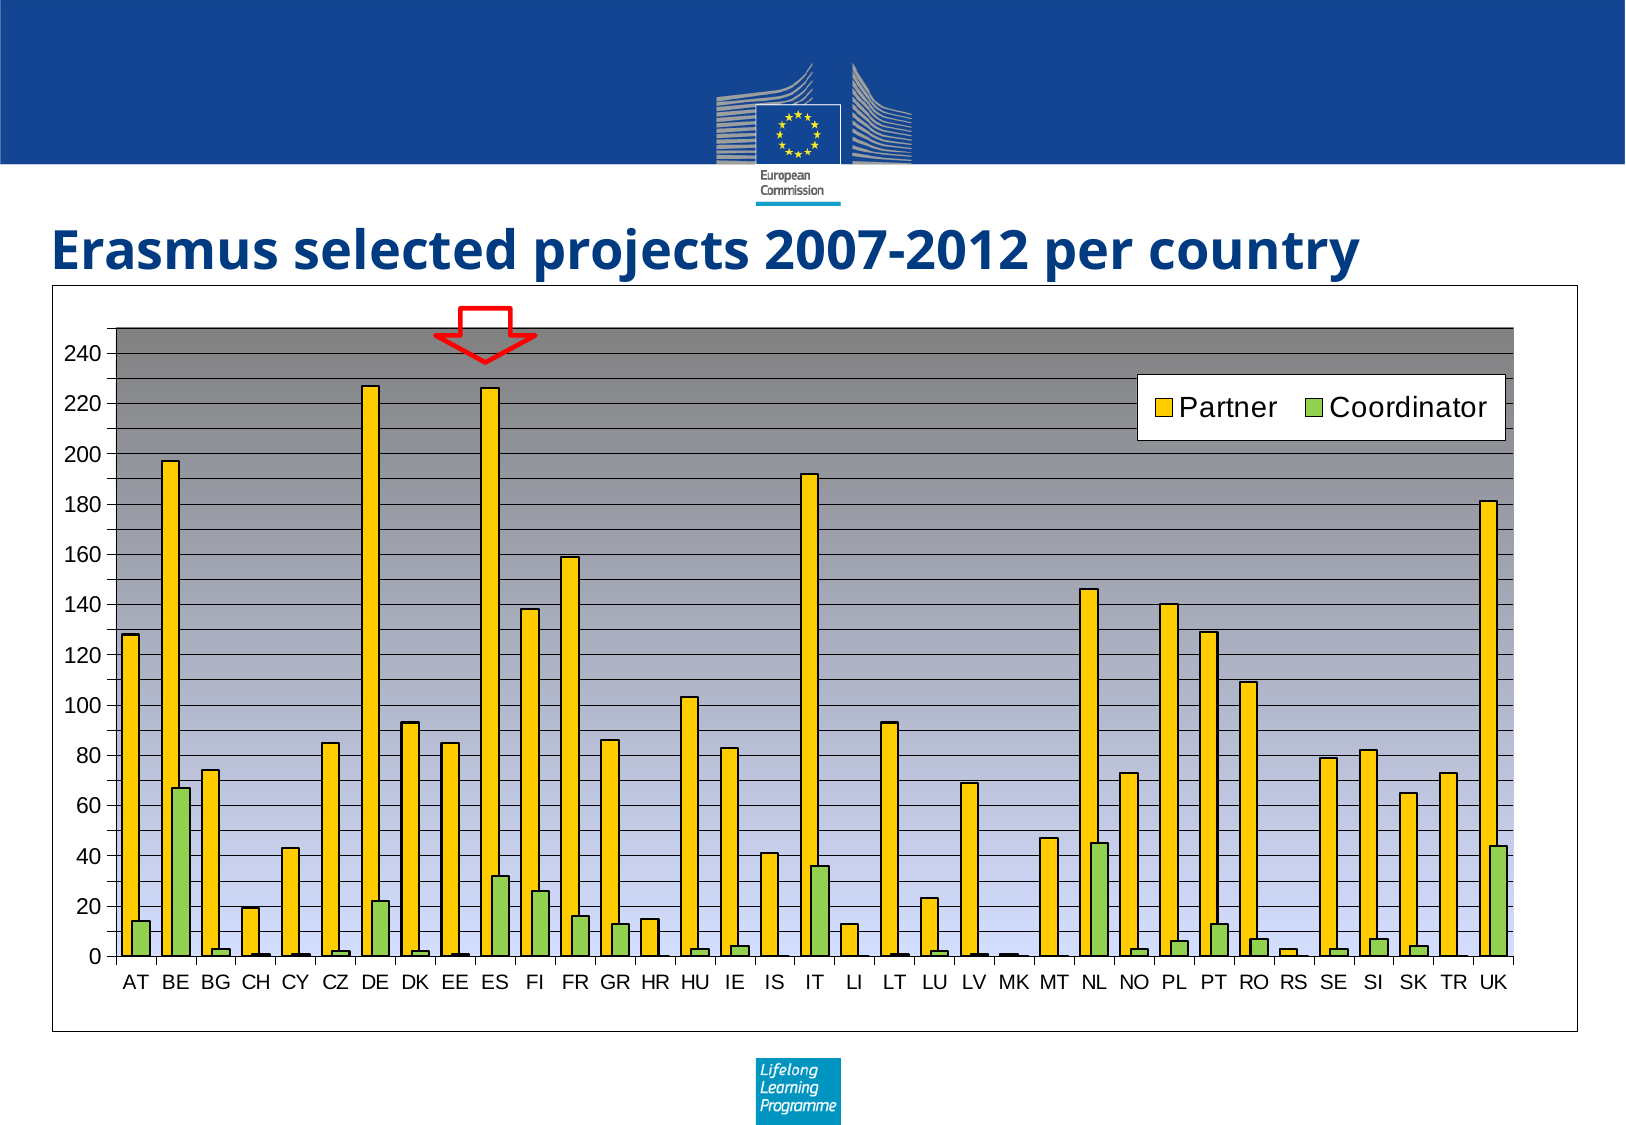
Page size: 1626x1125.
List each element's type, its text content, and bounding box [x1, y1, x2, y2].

picture [810, 1070, 816, 1078]
picture [826, 1102, 834, 1111]
picture [780, 1104, 788, 1113]
text_box Erasmus selected projects 2007-2012 per country [35, 208, 1592, 288]
picture [775, 1086, 782, 1093]
picture [0, 0, 1625, 1125]
picture [785, 1102, 792, 1109]
chart [51, 285, 1578, 1032]
